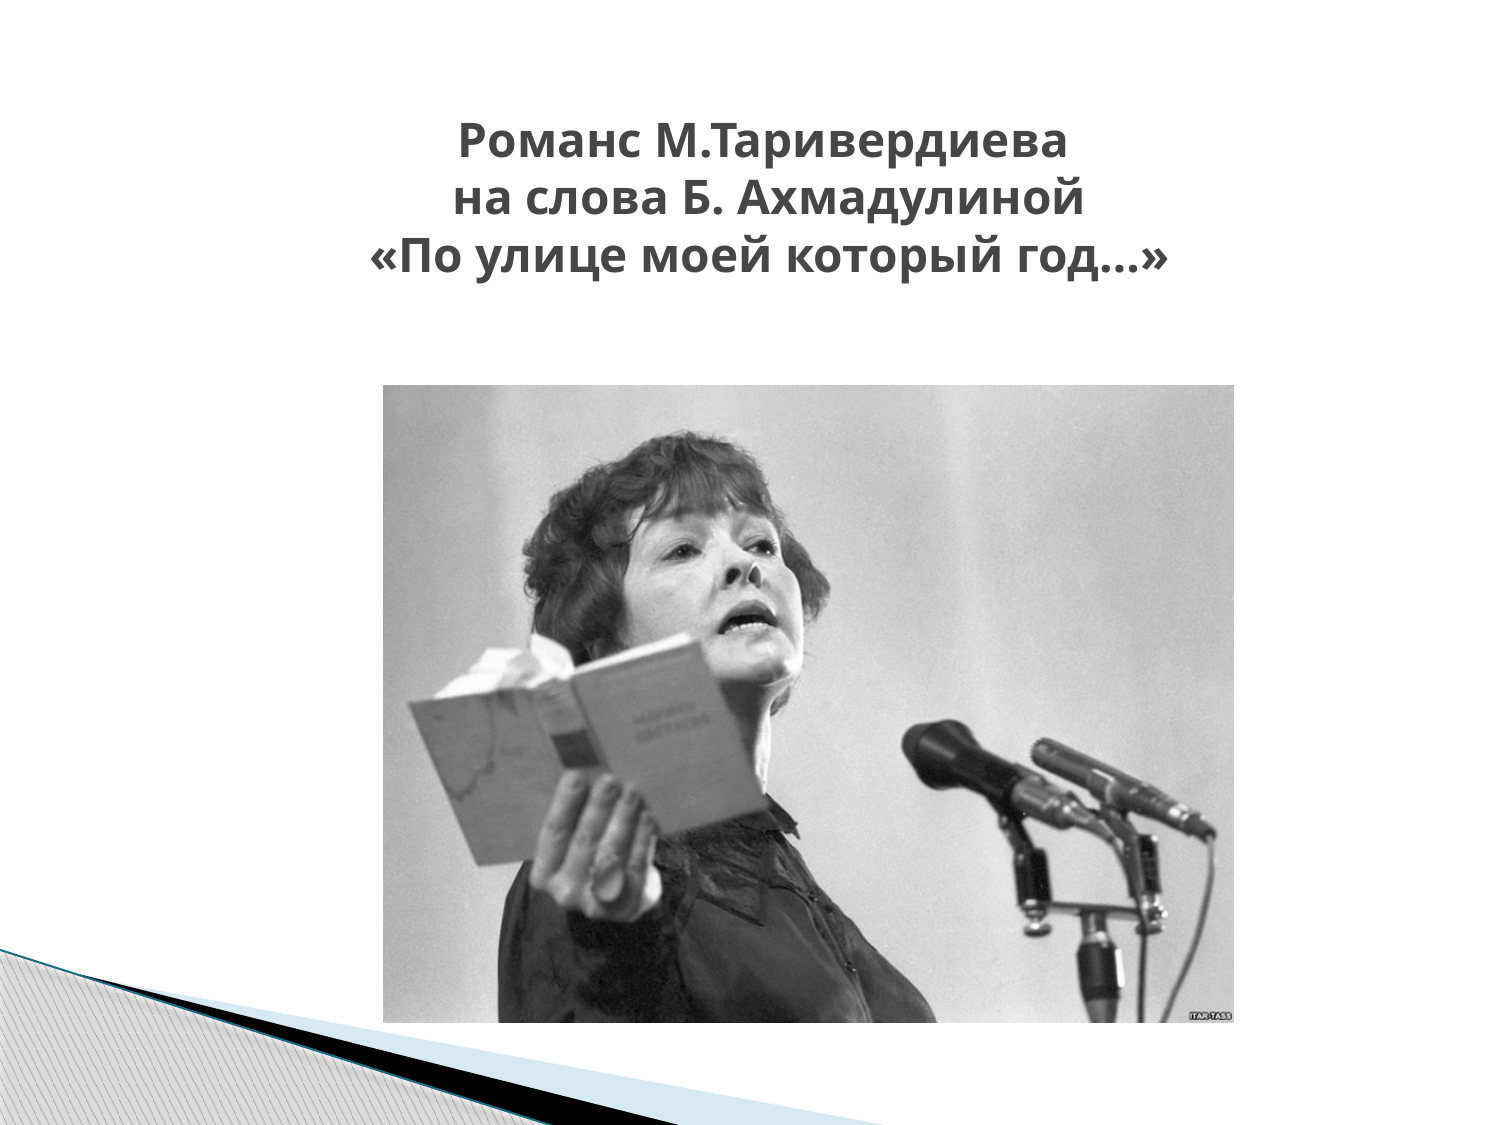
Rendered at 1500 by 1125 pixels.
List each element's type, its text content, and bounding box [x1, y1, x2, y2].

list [383, 385, 1234, 1023]
title Романс М.Таривердиева на слова Б. Ахмадулиной «По улице моей который год…» [88, 101, 1439, 290]
